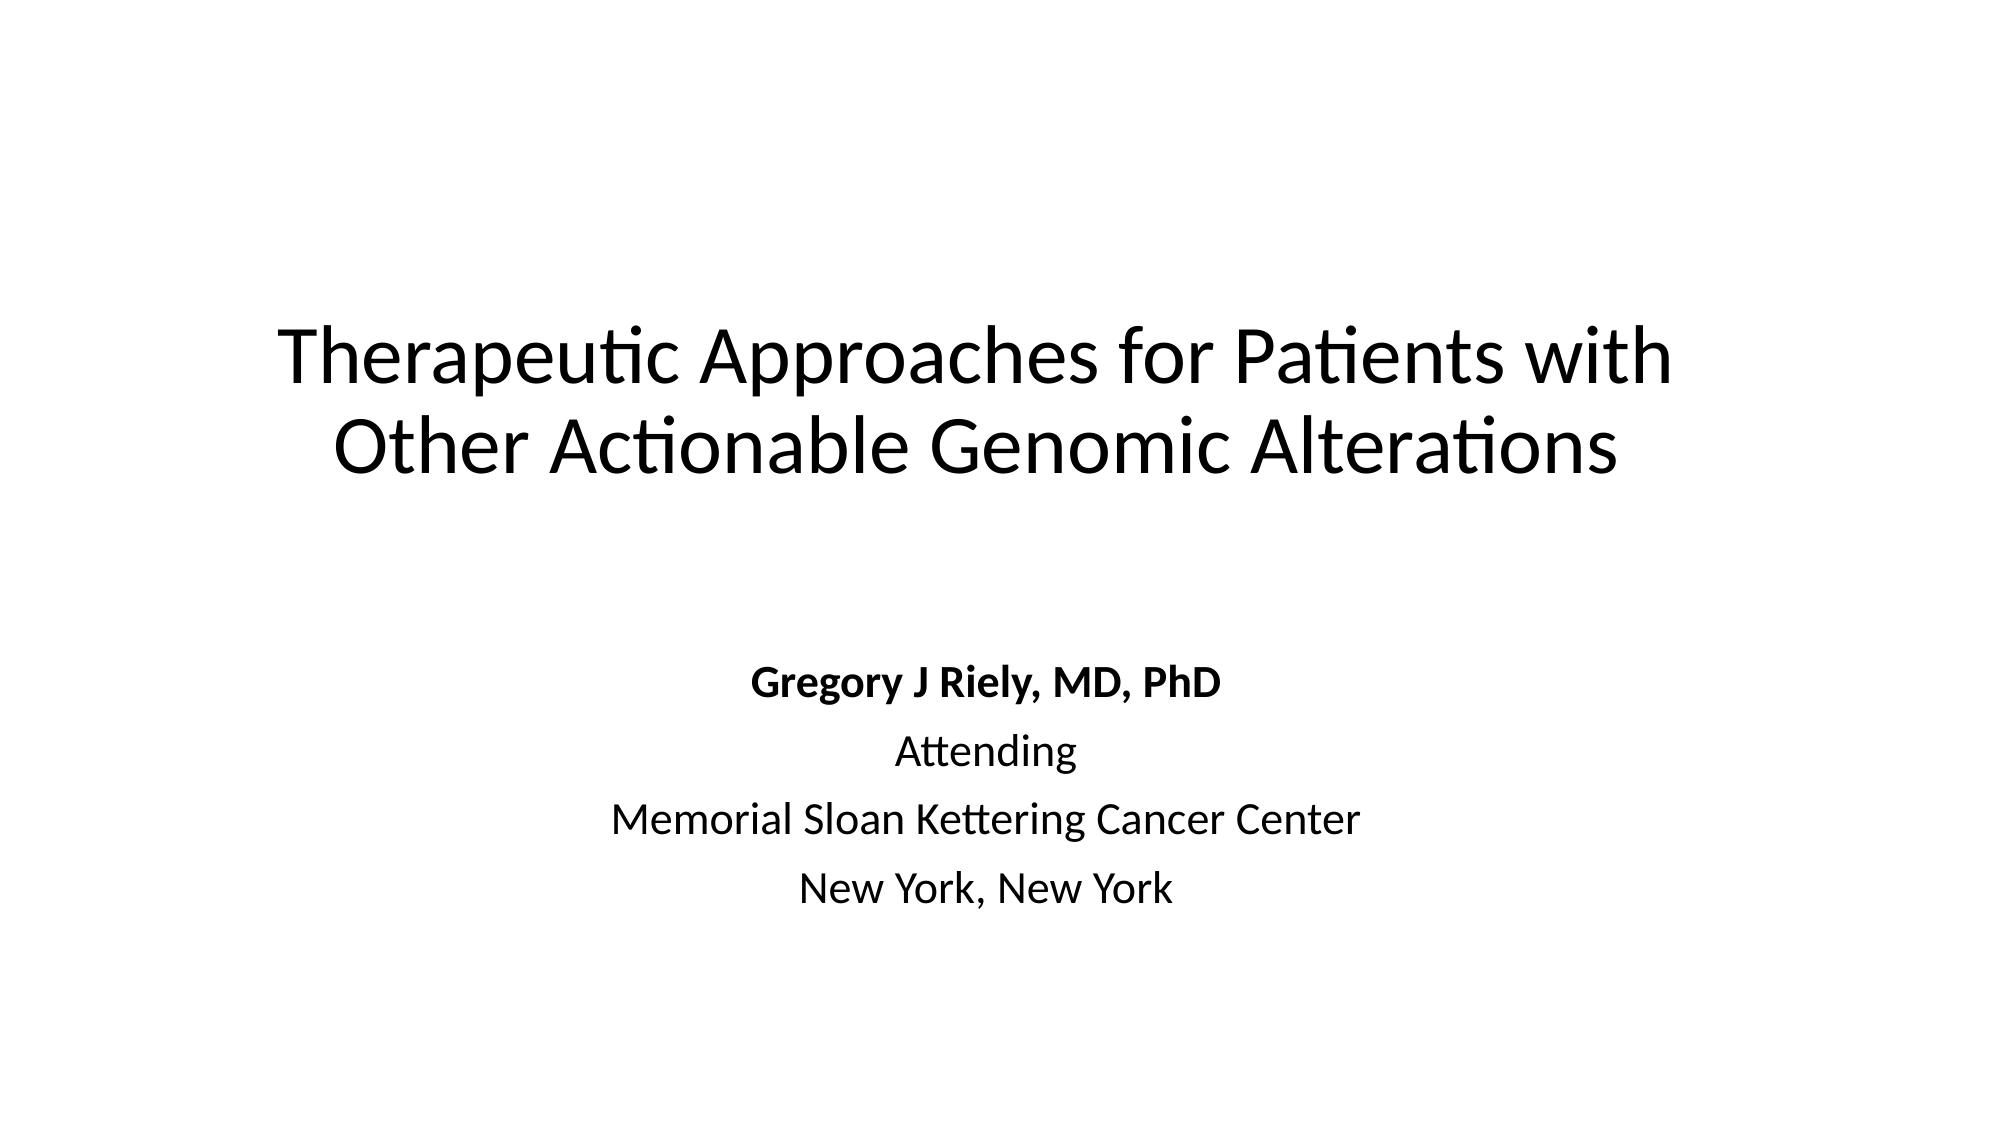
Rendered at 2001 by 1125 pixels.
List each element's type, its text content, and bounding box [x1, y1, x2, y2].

title Therapeutic Approaches for Patients with Other Actionable Genomic Alterations [236, 107, 1737, 499]
subtitle Gregory J Riely, MD, PhD Attending Memorial Sloan Kettering Cancer Center New York, New York [236, 650, 1737, 922]
